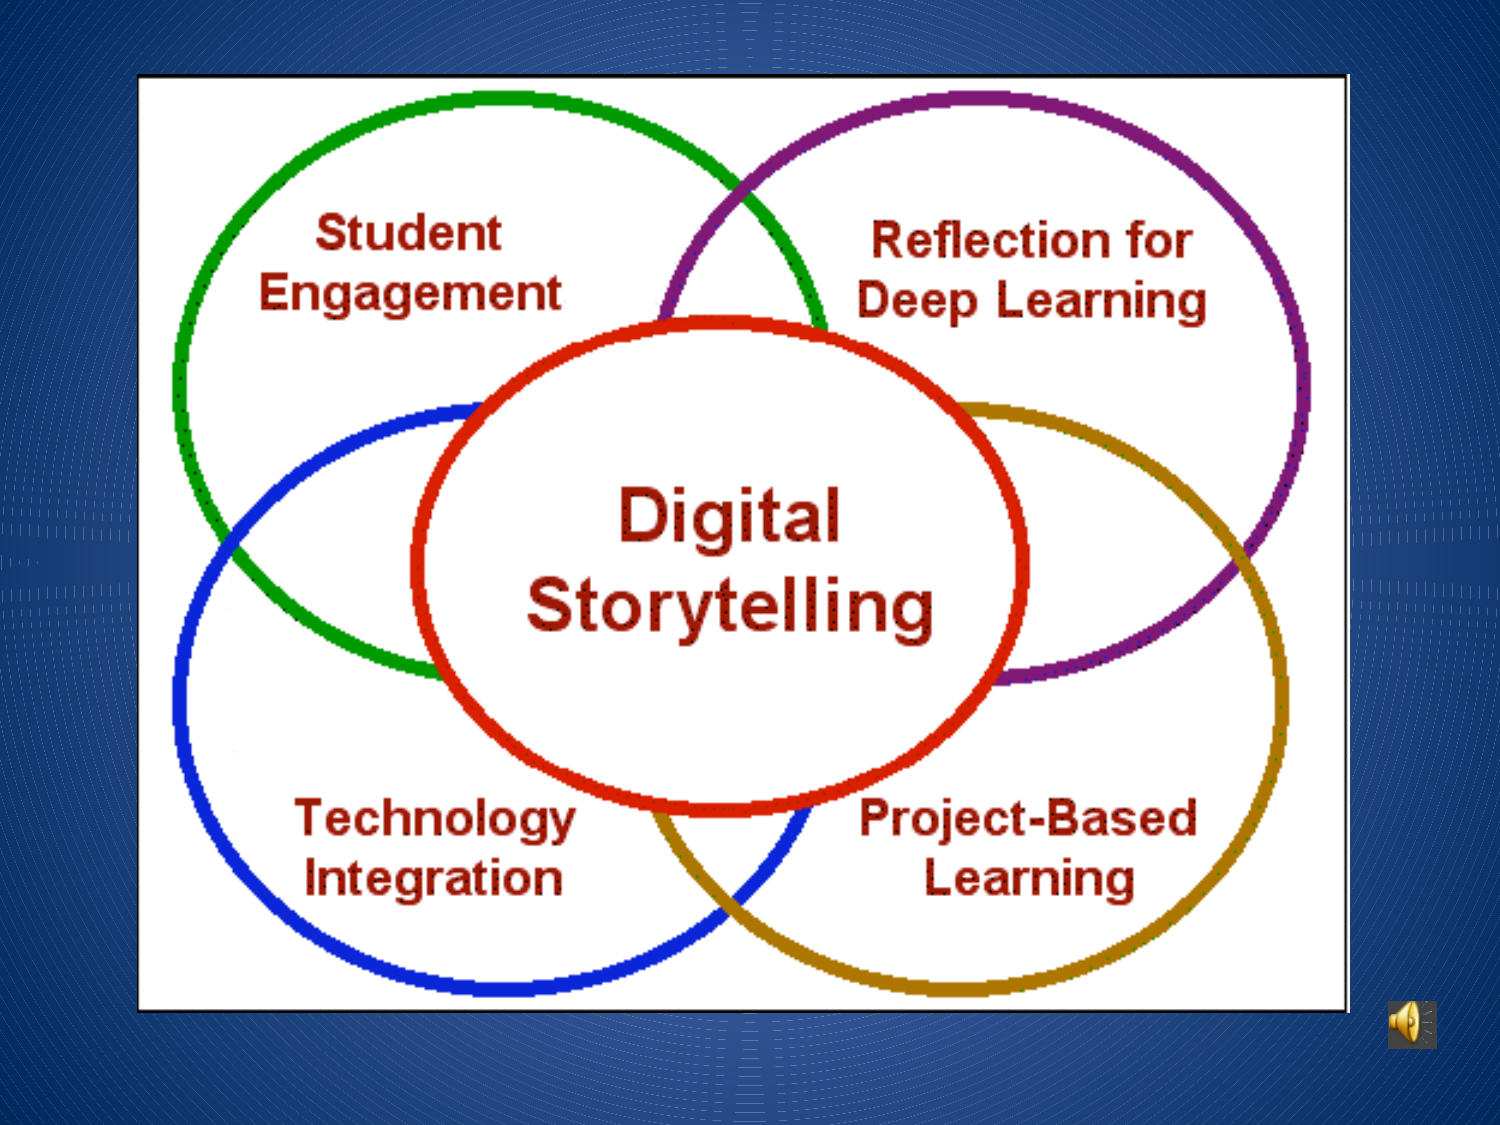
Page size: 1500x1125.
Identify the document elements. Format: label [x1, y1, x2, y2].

picture [137, 74, 1351, 1013]
picture [1387, 999, 1438, 1051]
